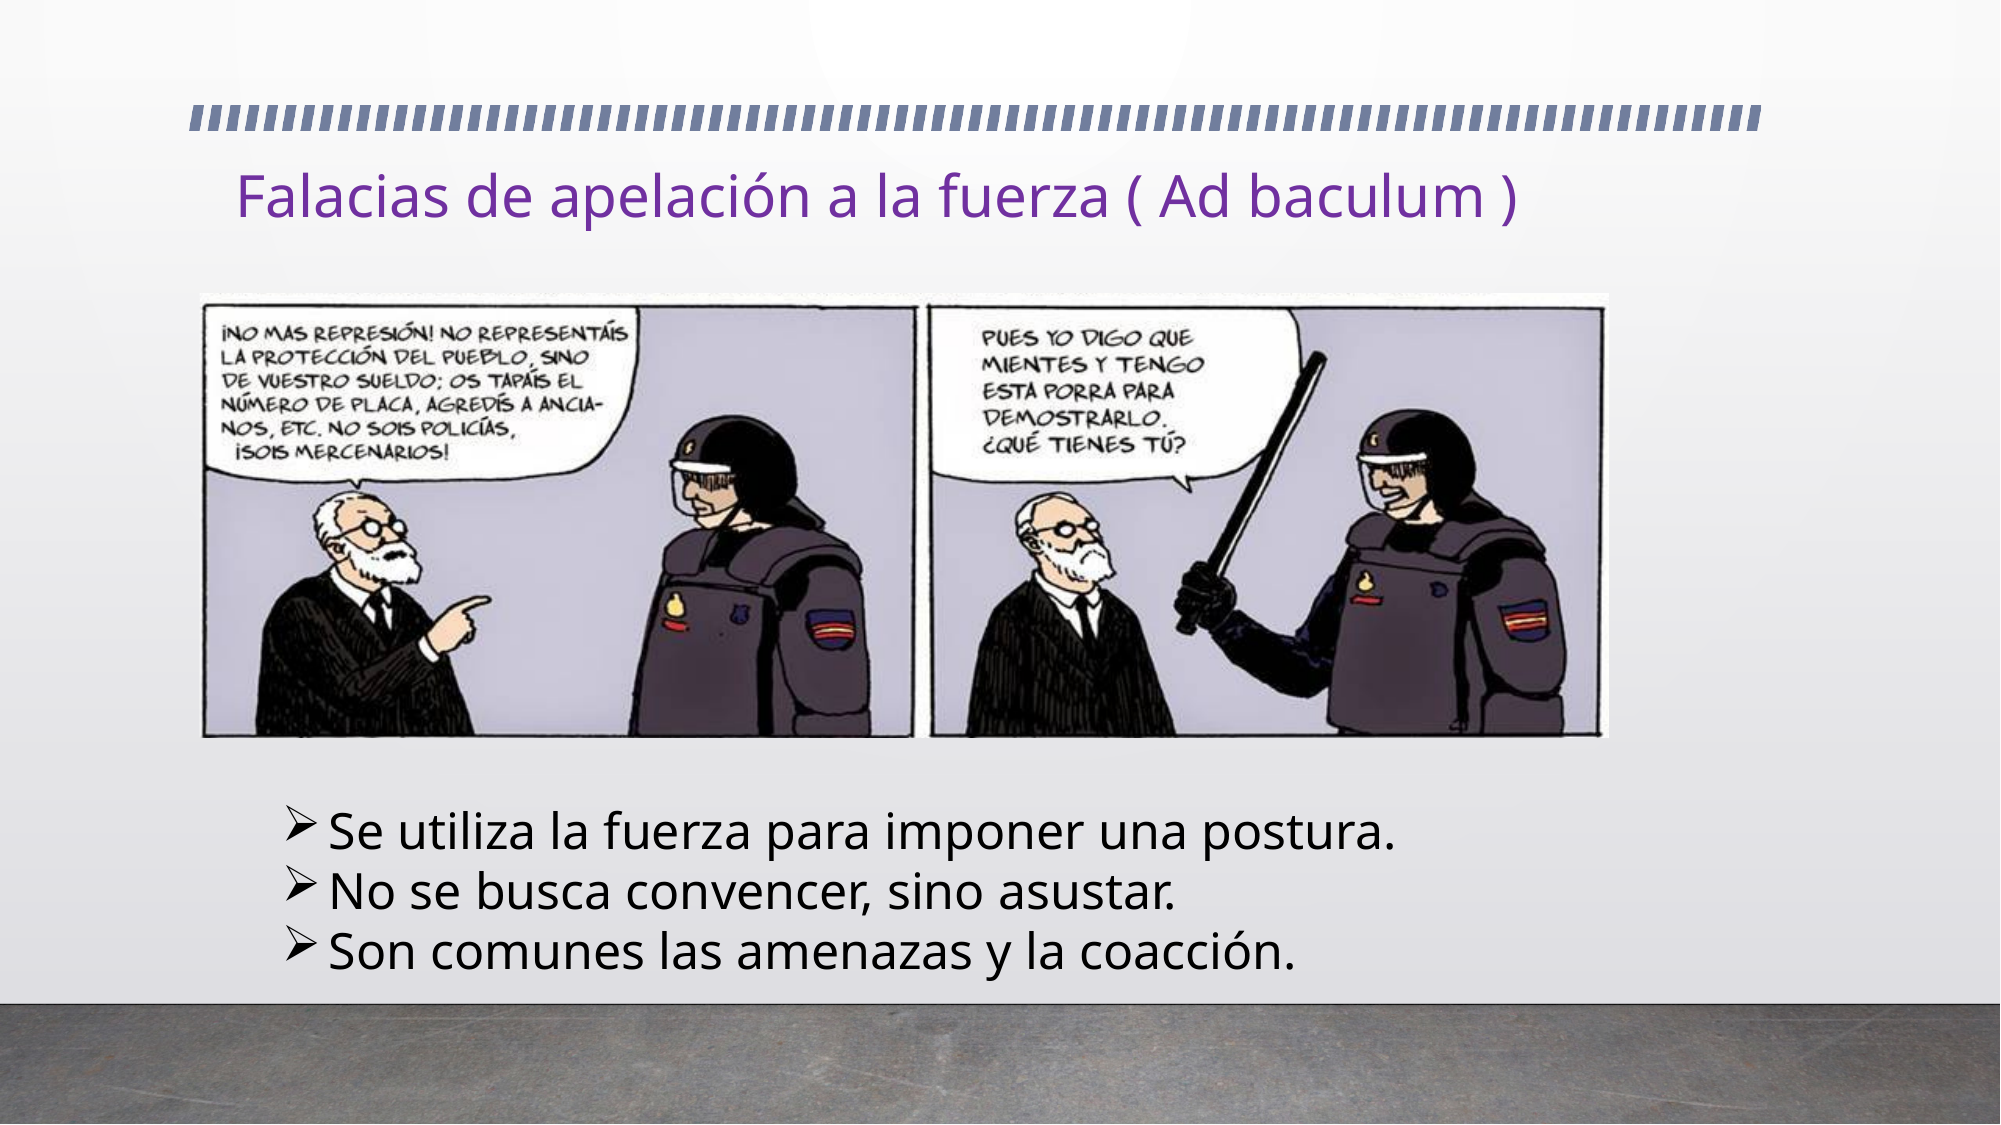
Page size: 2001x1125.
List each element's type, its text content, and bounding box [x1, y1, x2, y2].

text_box Falacias de apelación a la fuerza ( Ad baculum ) [220, 152, 1534, 237]
text_box Se utiliza la fuerza para imponer una postura. No se busca convencer, sino asustar. Son comunes las amenazas y la coacción. [267, 792, 1596, 988]
picture [199, 293, 1609, 738]
picture [0, 1004, 2000, 1124]
